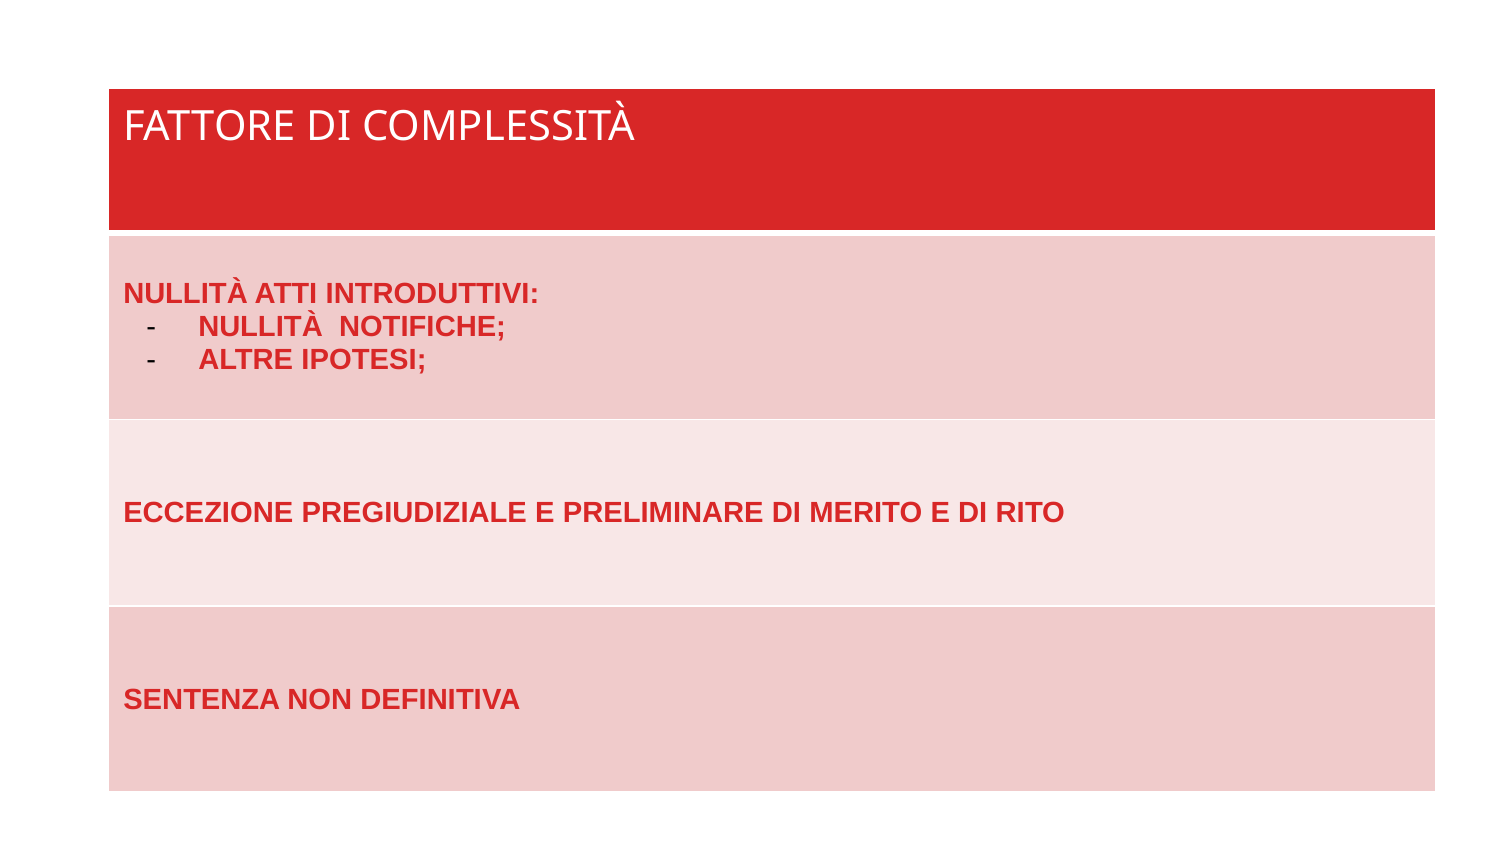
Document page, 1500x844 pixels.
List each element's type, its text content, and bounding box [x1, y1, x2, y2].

table_header FATTORE DI COMPLESSITÀ [109, 89, 1435, 230]
table_cell SENTENZA NON DEFINITIVA [109, 607, 1435, 791]
table_cell ECCEZIONE PREGIUDIZIALE E PRELIMINARE DI MERITO E DI RITO [109, 420, 1435, 605]
table_cell NULLITÀ ATTI INTRODUTTIVI: NULLITÀ NOTIFICHE; ALTRE IPOTESI; [109, 236, 1435, 419]
